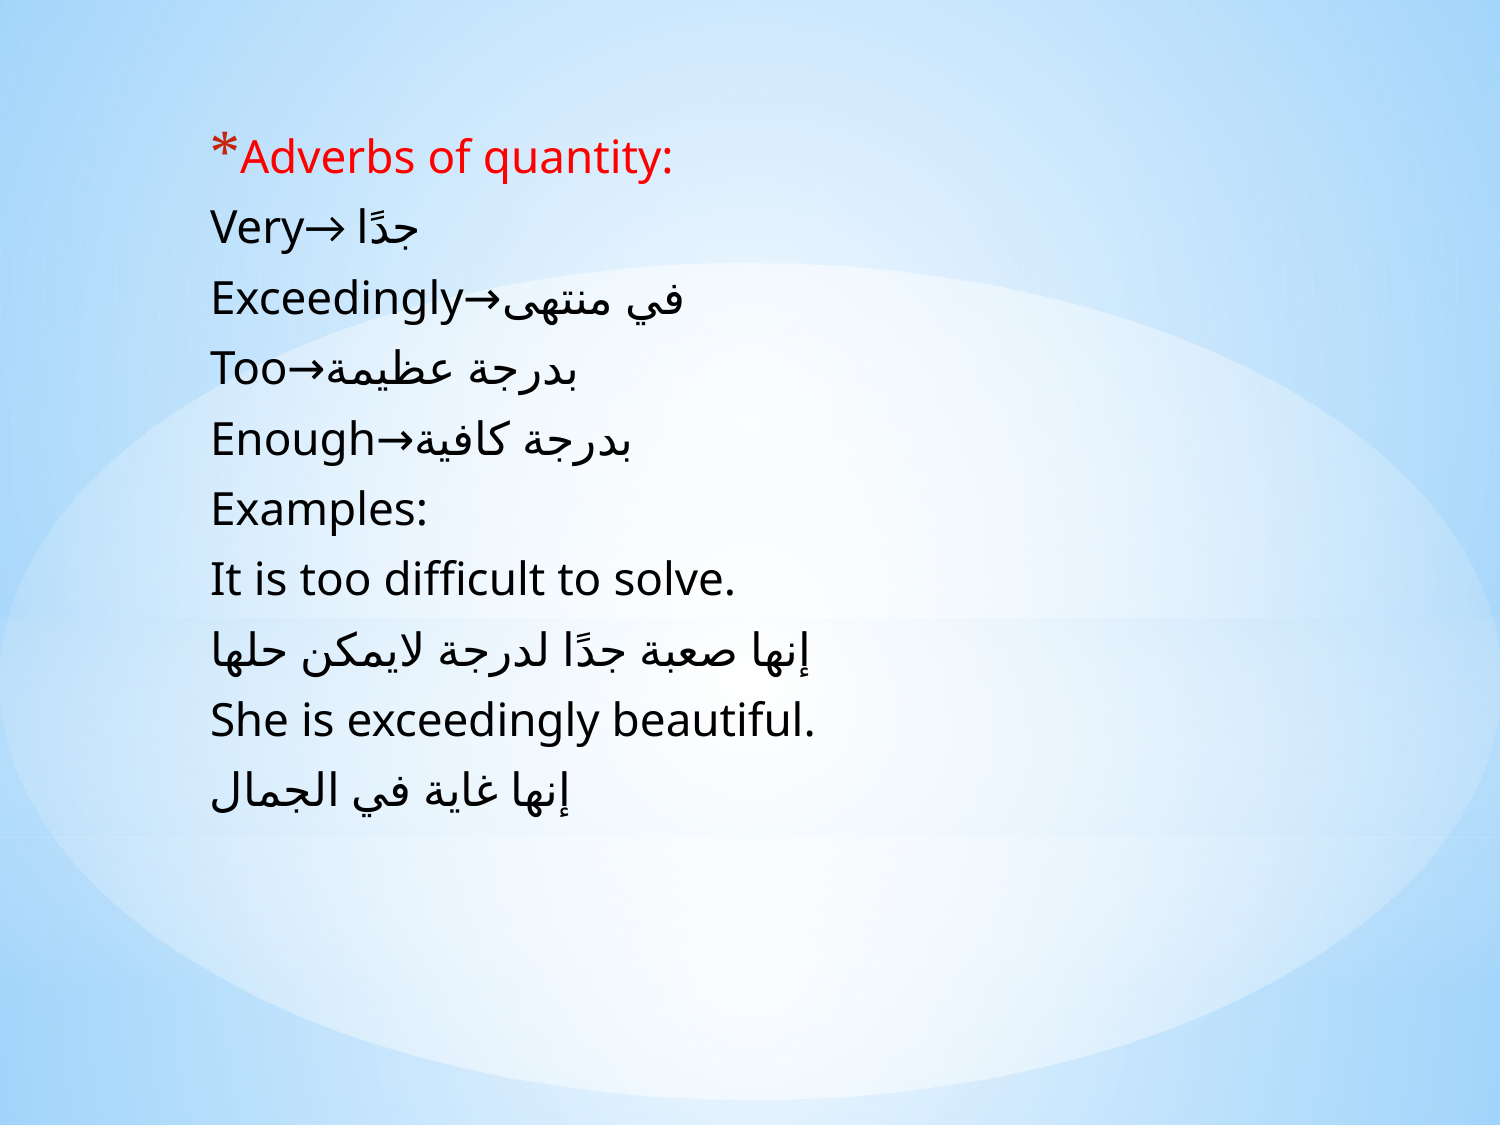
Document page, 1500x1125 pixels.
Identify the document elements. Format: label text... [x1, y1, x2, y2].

list Adverbs of quantity: Very→ جدًا Exceedingly→في منتهى Too→بدرجة عظيمة Enough→بدرجة كافية Examples: It is too difficult to solve. إنها صعبة جدًا لدرجة لايمكن حلها She is exceedingly beautiful. إنها غاية في الجمال [187, 120, 1375, 925]
